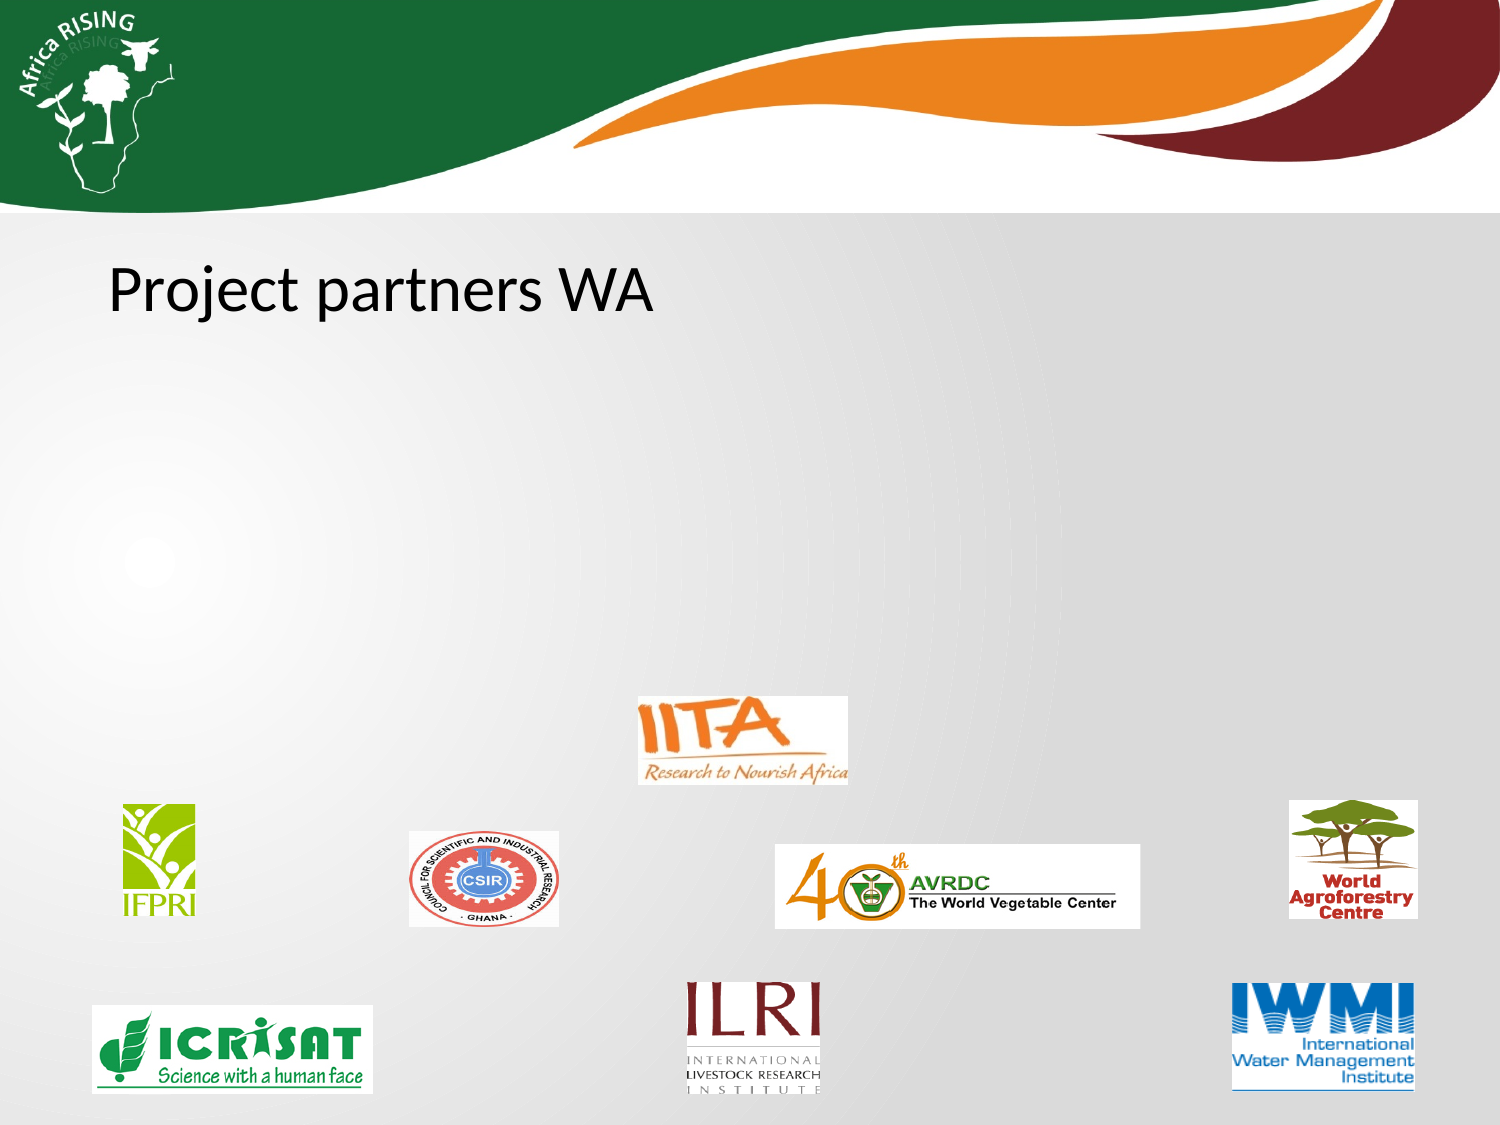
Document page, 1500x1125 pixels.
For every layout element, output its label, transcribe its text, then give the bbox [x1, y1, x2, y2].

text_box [91, 695, 1418, 1094]
list Project partners WA [75, 237, 1325, 350]
picture [408, 831, 560, 928]
picture [0, 0, 1500, 213]
